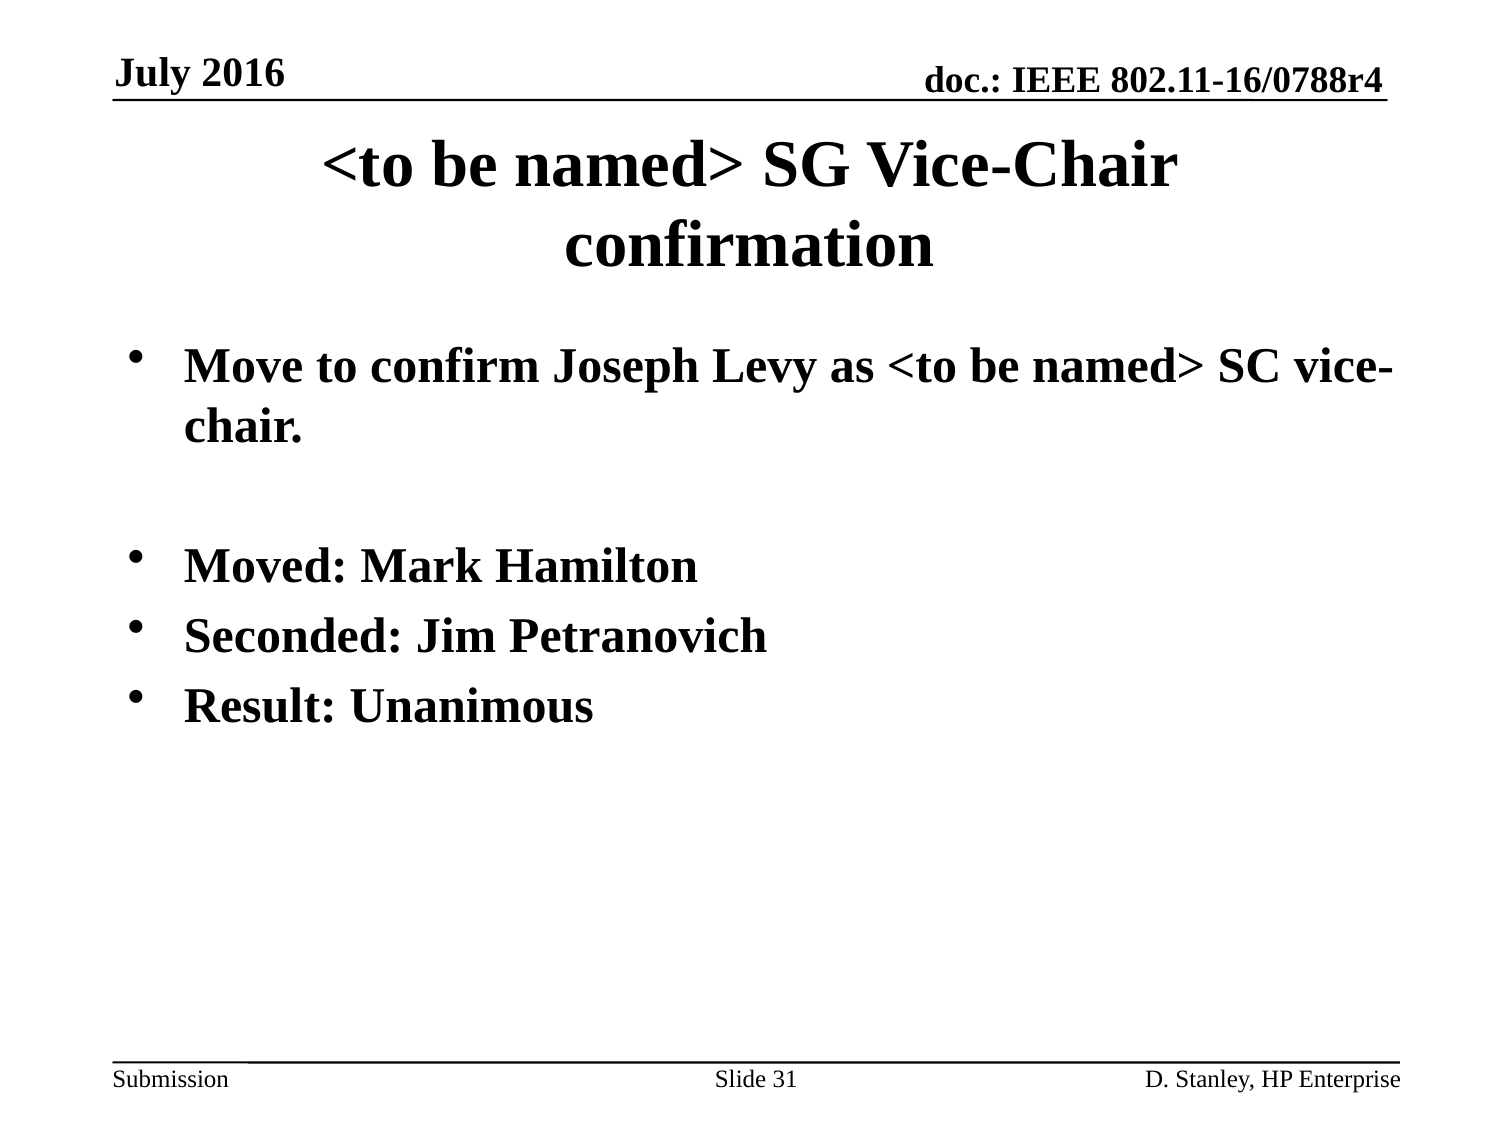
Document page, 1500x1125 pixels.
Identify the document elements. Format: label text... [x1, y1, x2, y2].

title <to be named> SG Vice-Chair confirmation [112, 112, 1388, 288]
footer D. Stanley, HP Enterprise [878, 1061, 1402, 1093]
list Move to confirm Joseph Levy as <to be named> SC vice-chair. Moved: Mark Hamilton Seconded: Jim Petranovich Result: Unanimous [112, 324, 1463, 1038]
slide_number Slide 31 [712, 1061, 800, 1093]
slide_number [114, 49, 423, 95]
